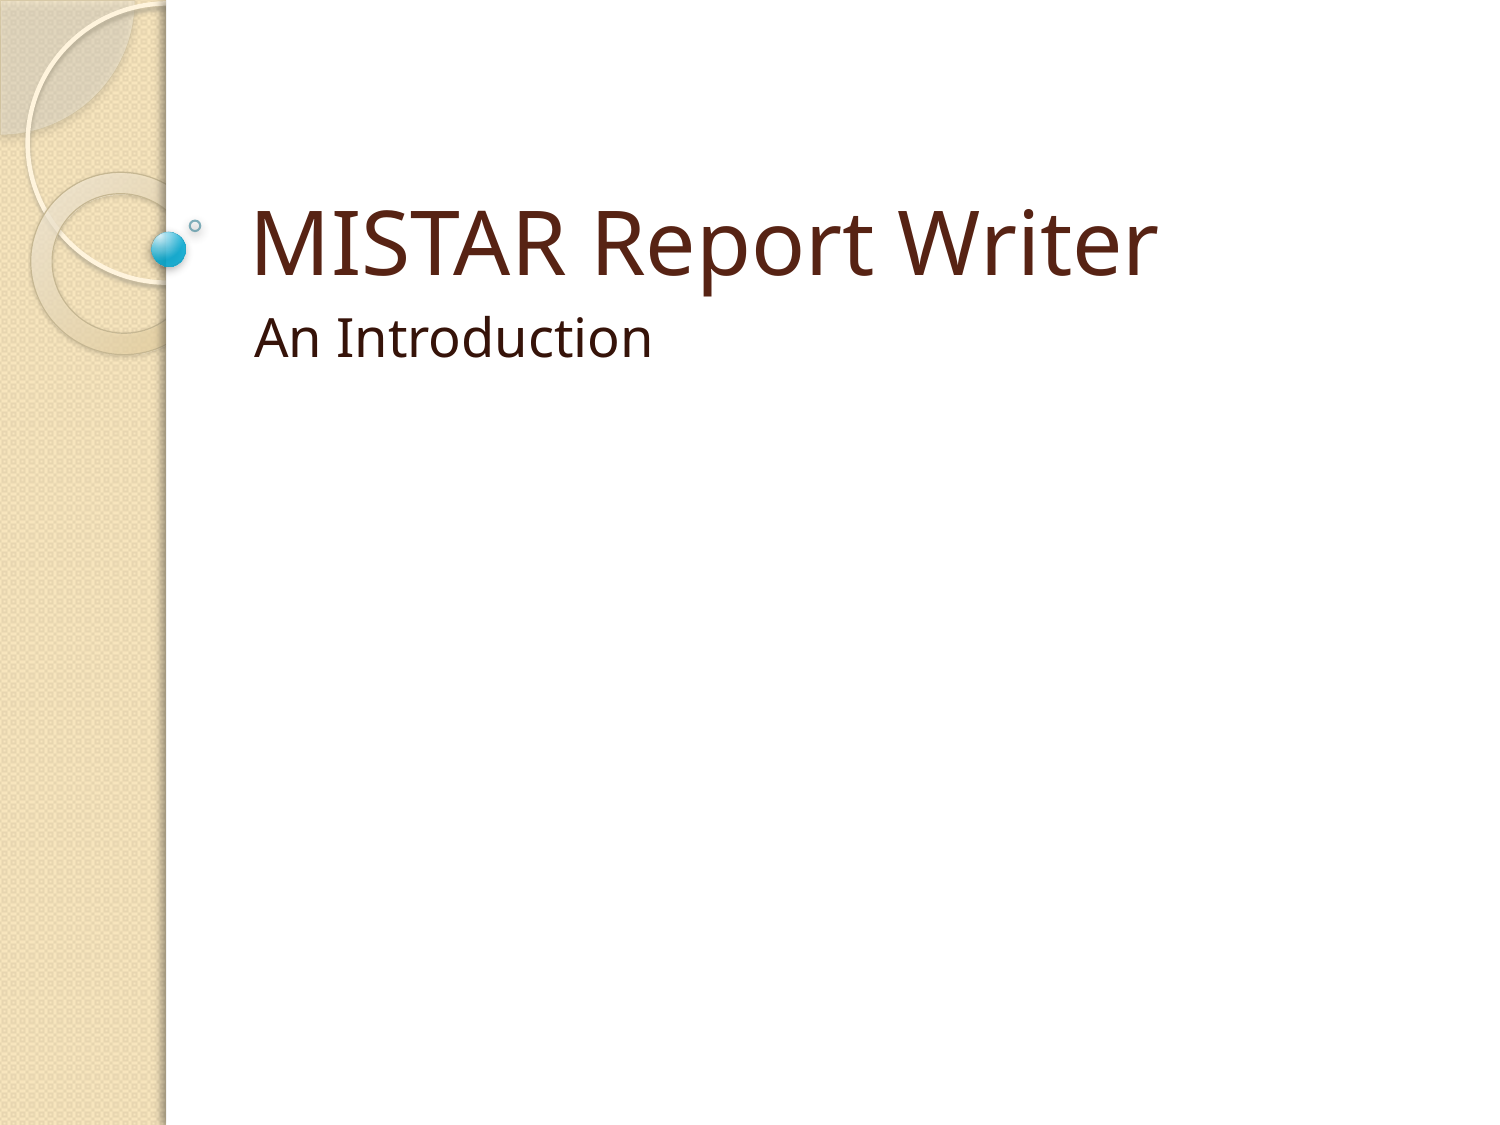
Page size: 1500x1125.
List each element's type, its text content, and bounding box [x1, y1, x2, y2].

subtitle An Introduction [234, 303, 1450, 591]
title MISTAR Report Writer [234, 59, 1450, 301]
